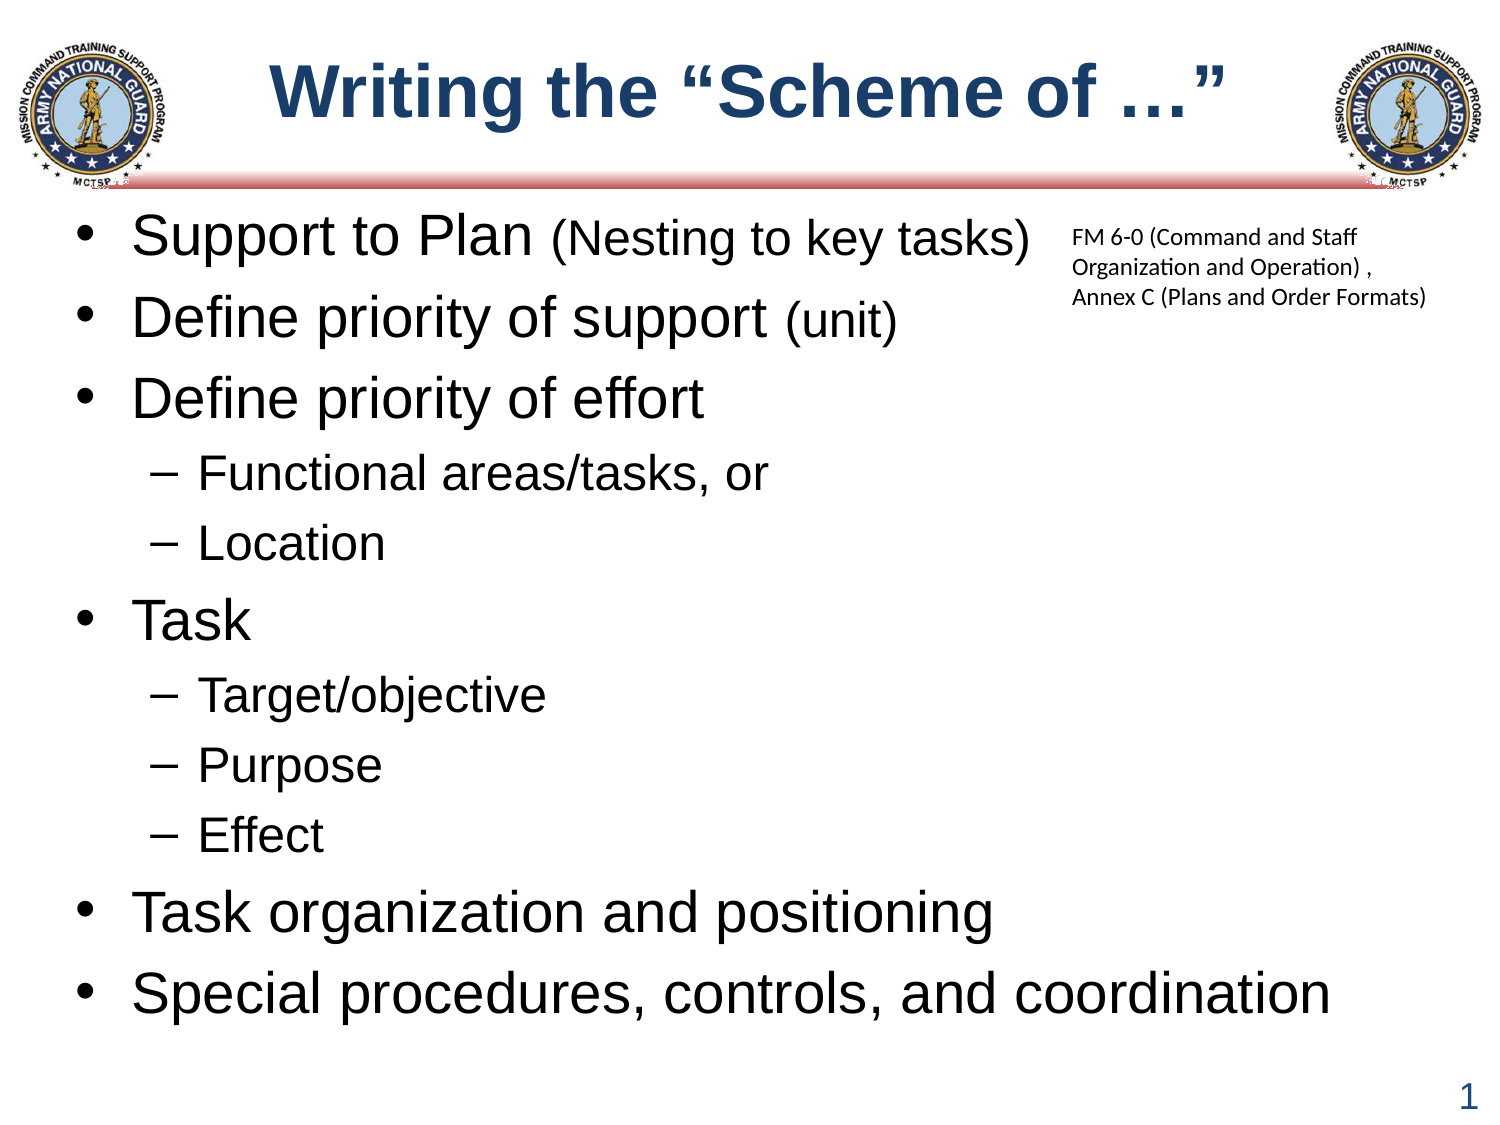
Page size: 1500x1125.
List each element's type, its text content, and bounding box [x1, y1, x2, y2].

list Support to Plan (Nesting to key tasks) Define priority of support (unit) Define priority of effort Functional areas/tasks, or Location Task Target/objective Purpose Effect Task organization and positioning Special procedures, controls, and coordination [60, 189, 1446, 1044]
picture [1332, 40, 1483, 191]
picture [16, 40, 167, 191]
text_box FM 6-0 (Command and Staff Organization and Operation) , Annex C (Plans and Order Formats) [1057, 213, 1446, 319]
title Writing the “Scheme of …” [154, 12, 1346, 163]
